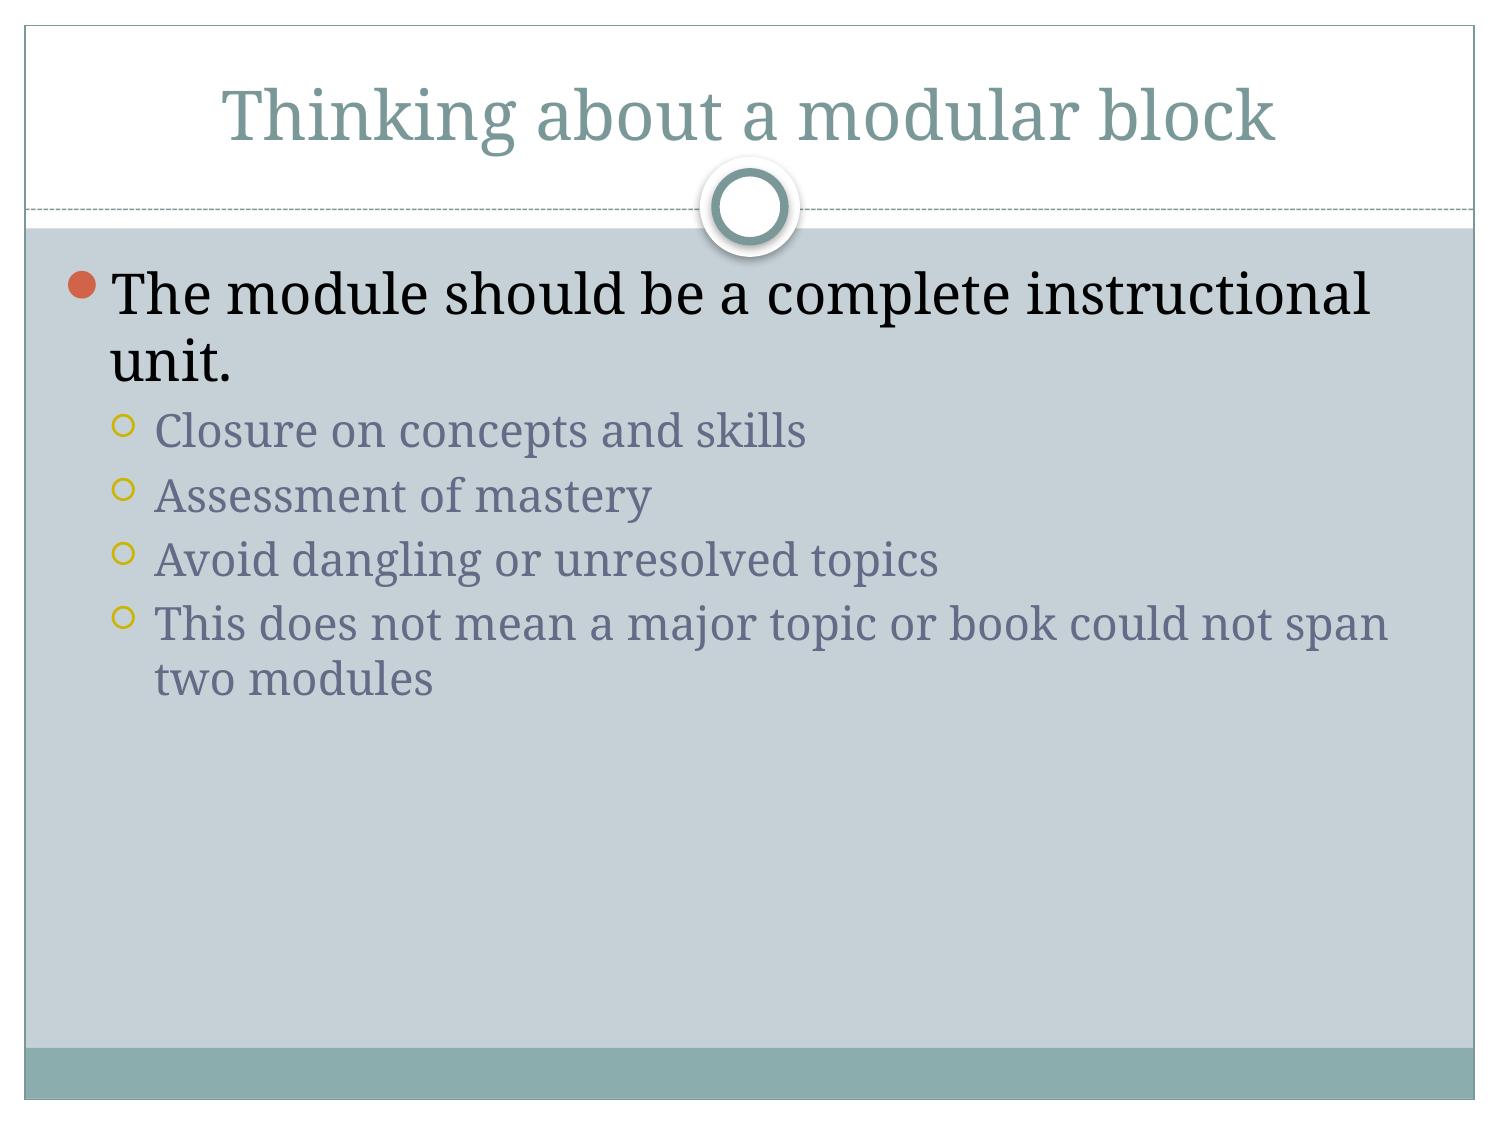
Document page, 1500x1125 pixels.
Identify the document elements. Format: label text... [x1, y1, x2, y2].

list The module should be a complete instructional unit. Closure on concepts and skills Assessment of mastery Avoid dangling or unresolved topics This does not mean a major topic or book could not span two modules [49, 250, 1445, 1001]
title Thinking about a modular block [49, 37, 1450, 162]
